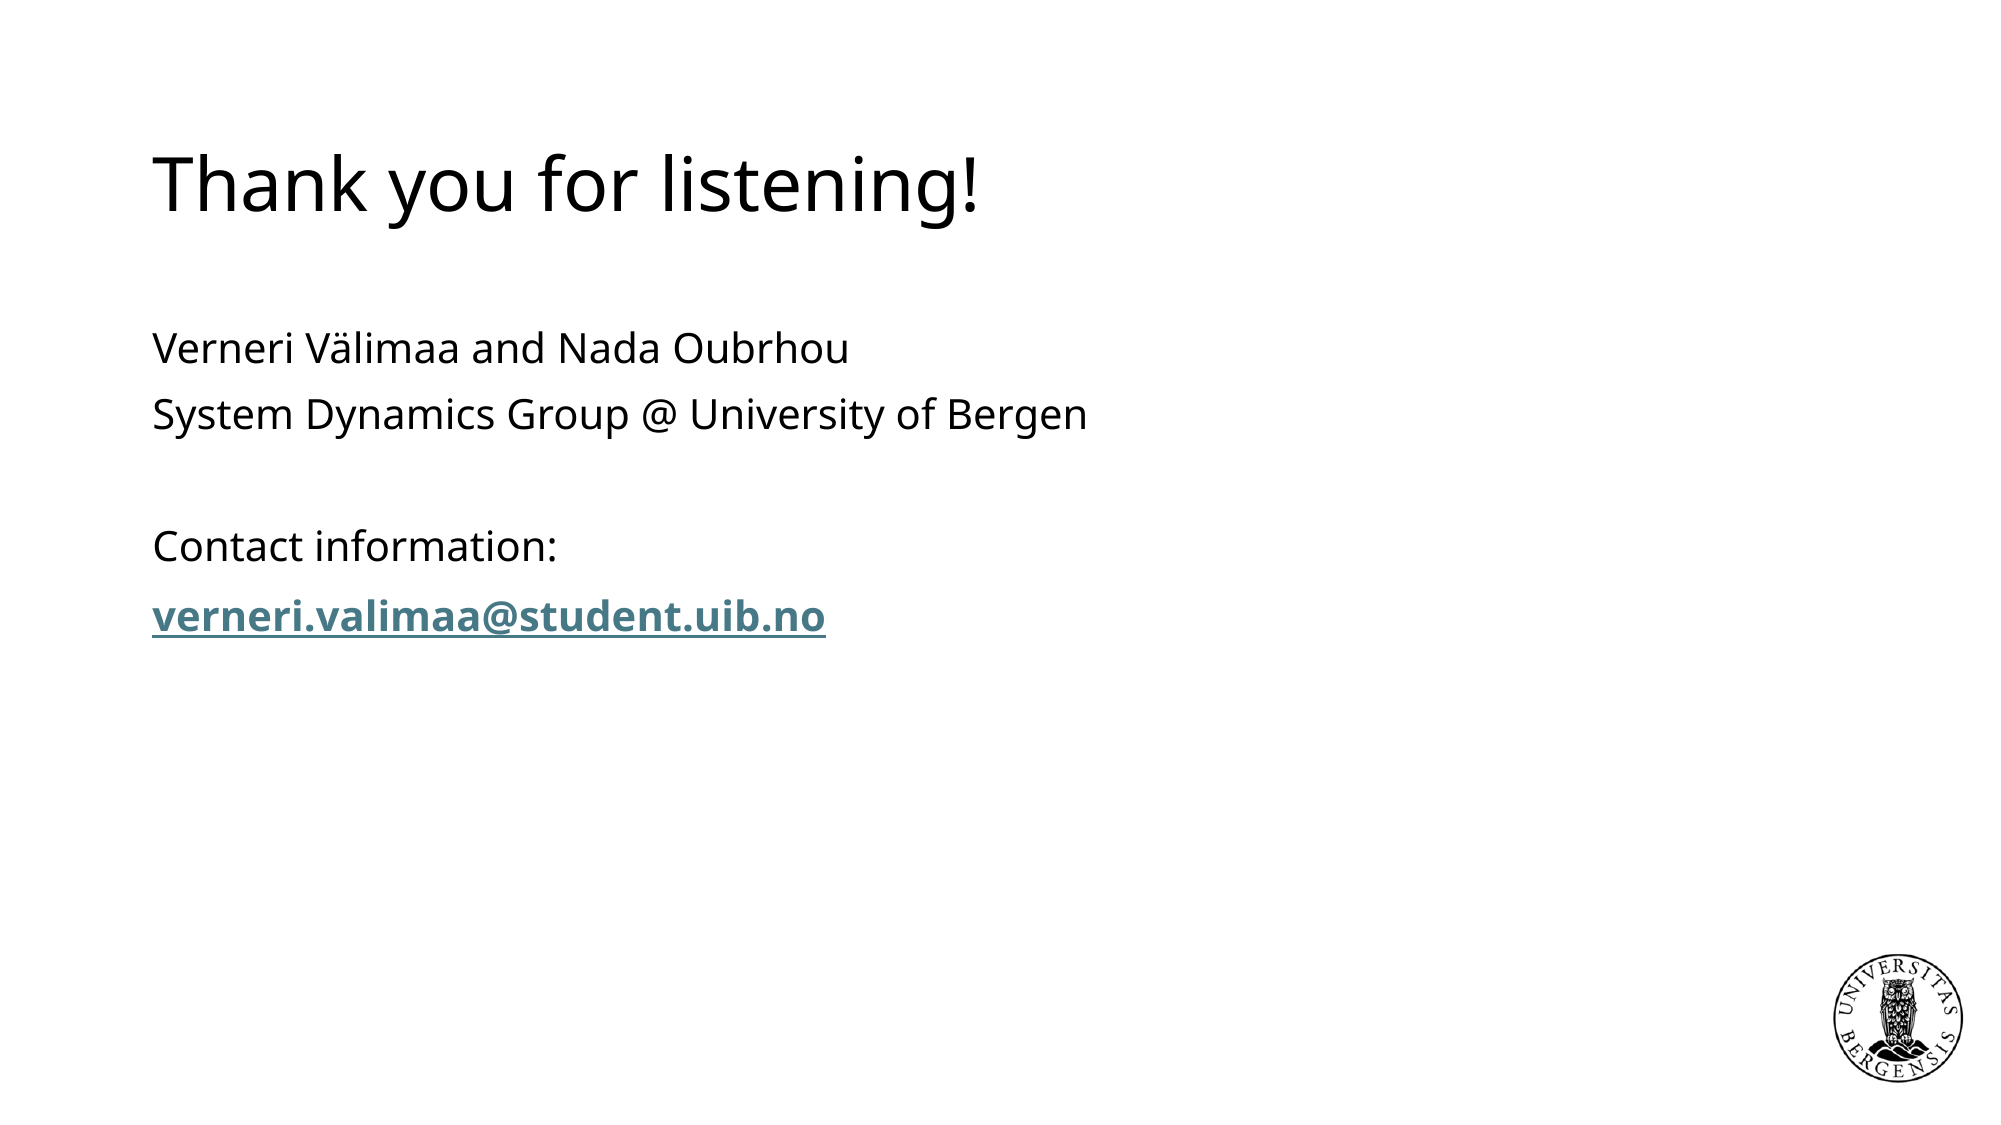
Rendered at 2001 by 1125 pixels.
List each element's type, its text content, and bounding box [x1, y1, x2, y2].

title Thank you for listening! [137, 97, 1863, 278]
list Verneri Välimaa and Nada Oubrhou System Dynamics Group @ University of Bergen Contact information: verneri.valimaa@student.uib.no [137, 320, 1804, 929]
picture [1817, 950, 1979, 1095]
